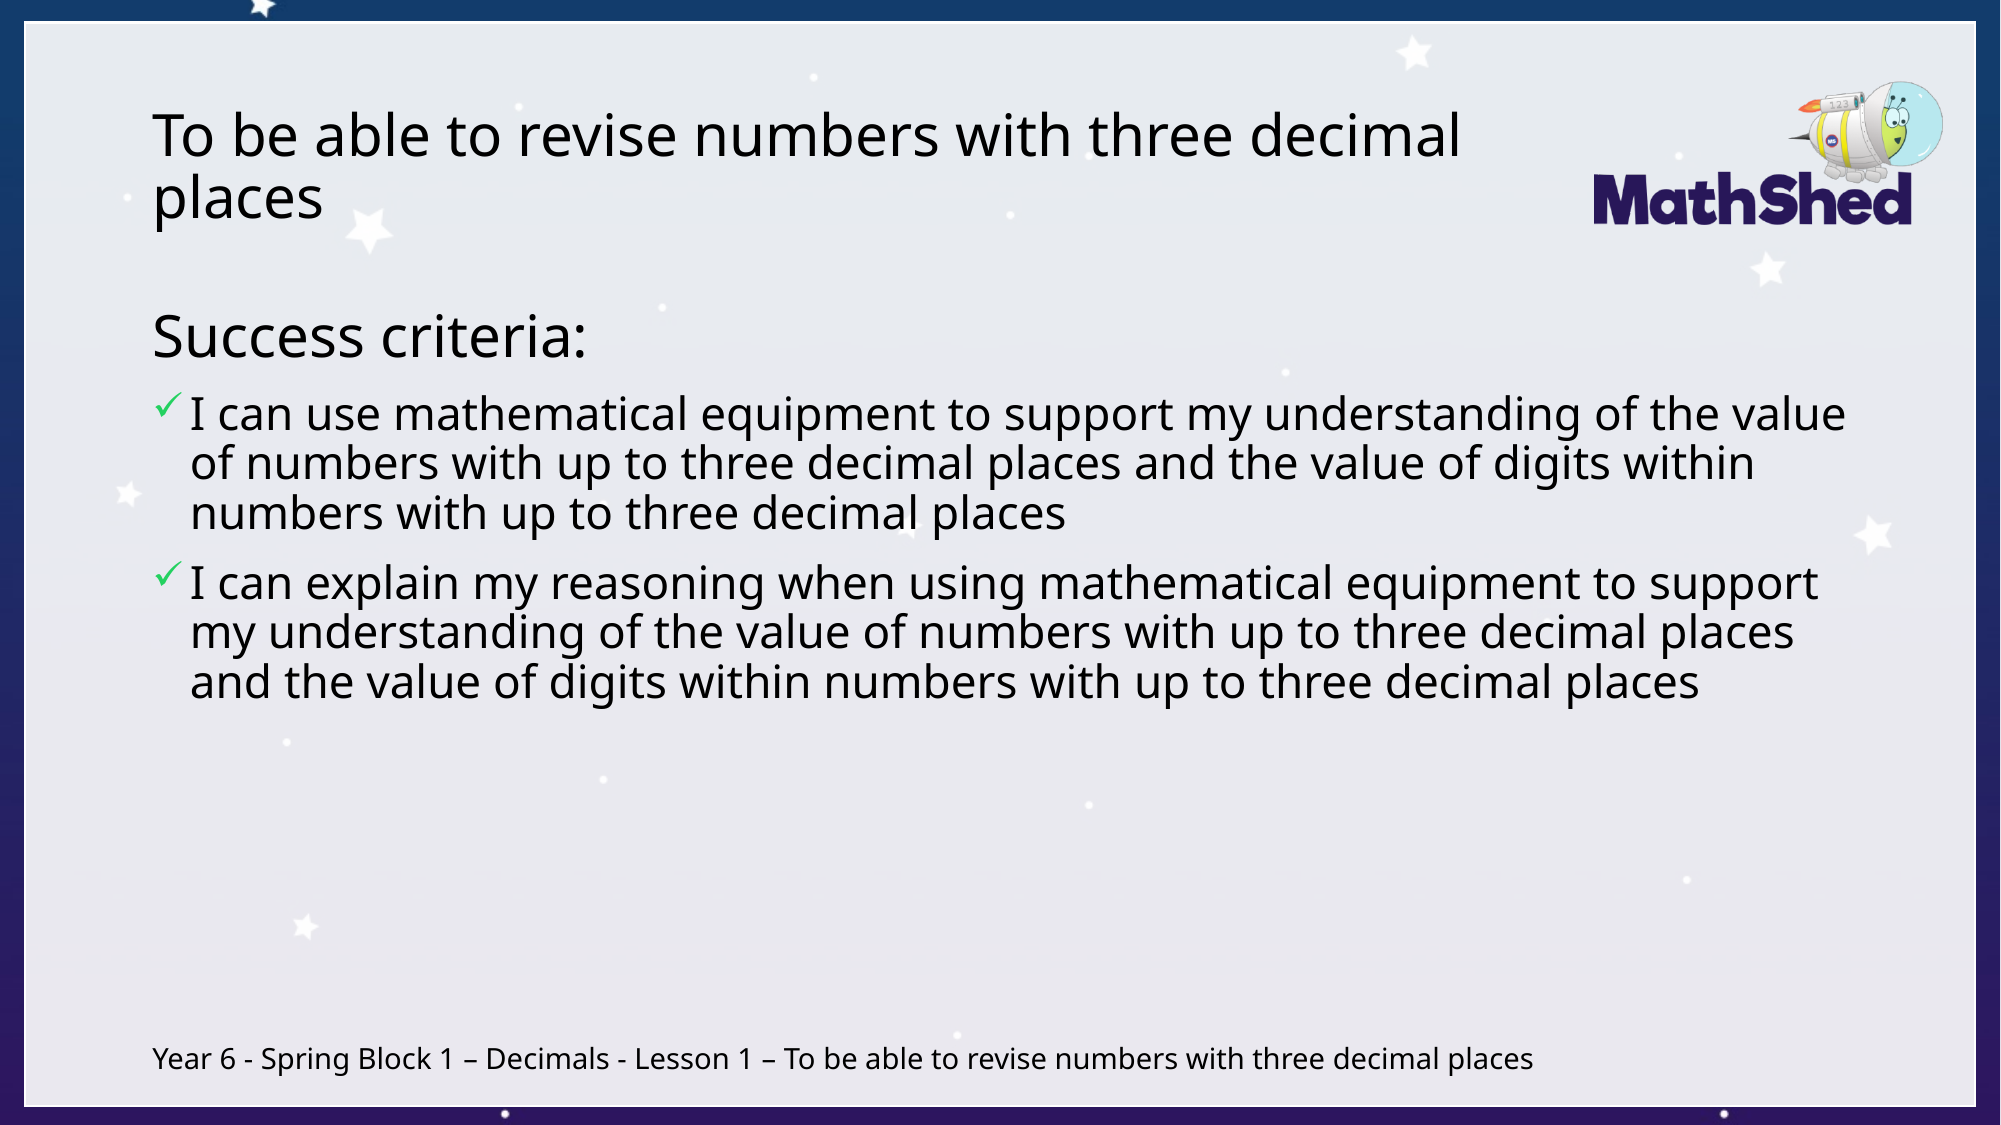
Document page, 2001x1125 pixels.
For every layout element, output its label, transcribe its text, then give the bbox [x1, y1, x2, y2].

list Success criteria: I can use mathematical equipment to support my understanding of the value of numbers with up to three decimal places and the value of digits within numbers with up to three decimal places I can explain my reasoning when using mathematical equipment to support my understanding of the value of numbers with up to three decimal places and the value of digits within numbers with up to three decimal places [137, 299, 1898, 1014]
footer Year 6 - Spring Block 1 – Decimals - Lesson 1 – To be able to revise numbers with three decimal places [137, 1033, 2000, 1093]
title To be able to revise numbers with three decimal places [137, 59, 1578, 278]
picture [0, 0, 2001, 1125]
